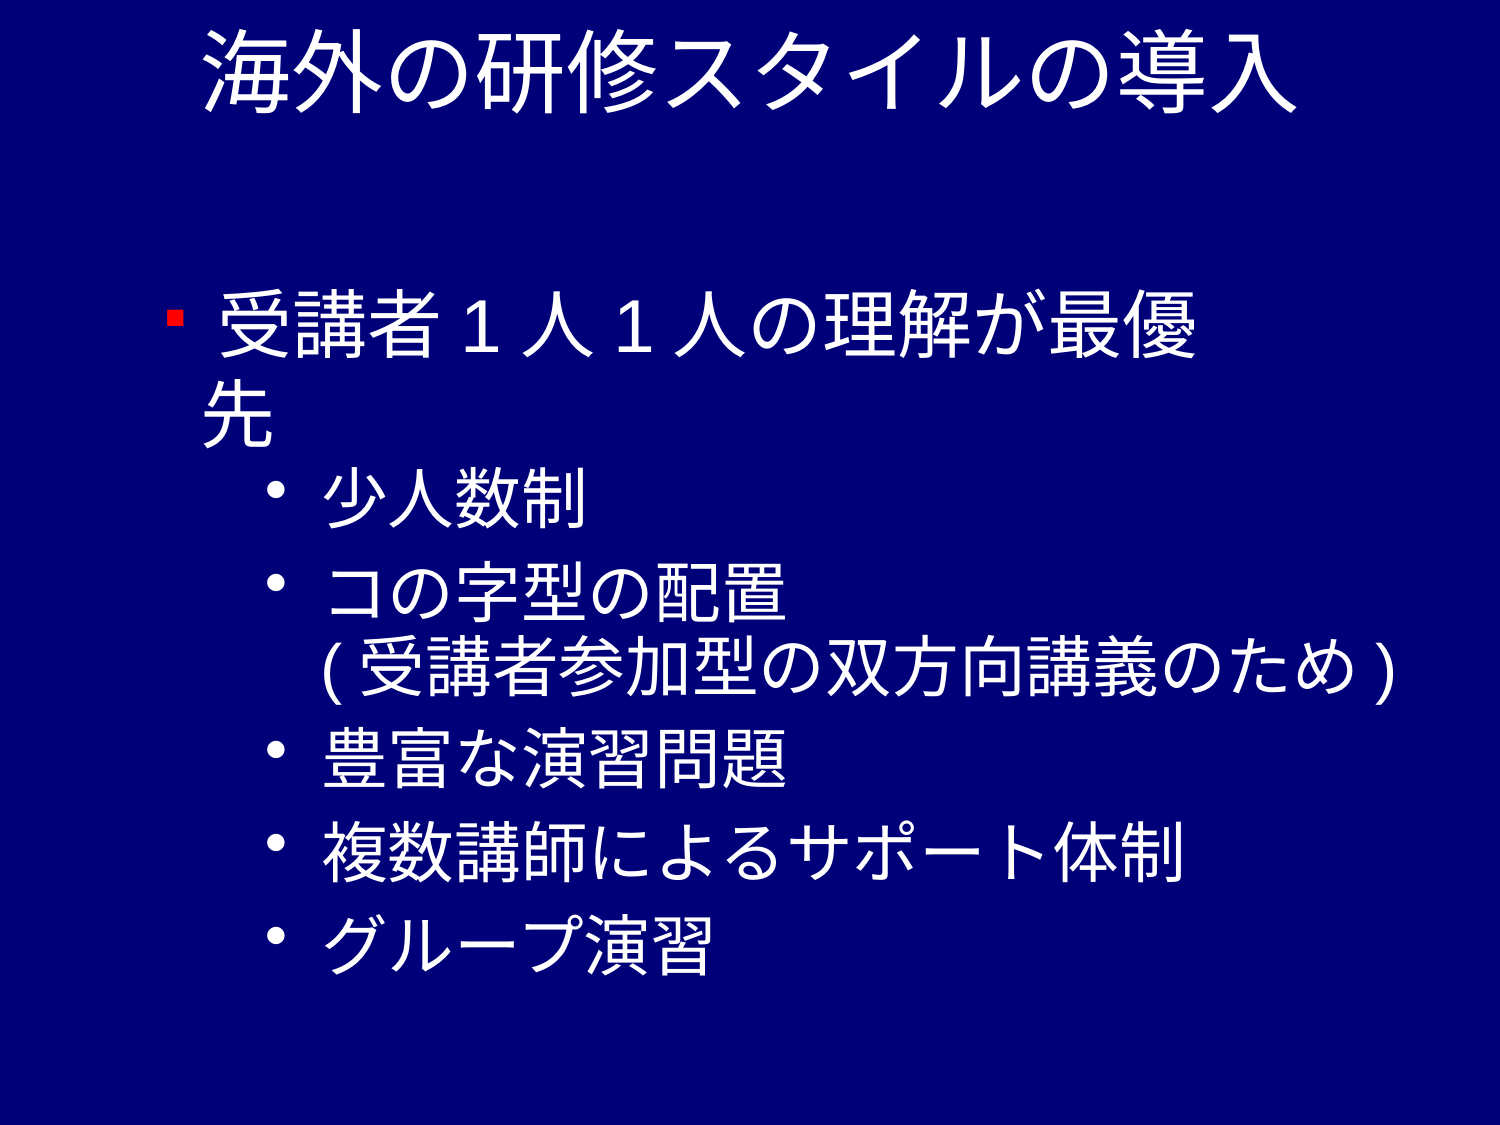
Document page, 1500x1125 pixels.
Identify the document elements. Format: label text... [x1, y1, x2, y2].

text_box 受講者1人1人の理解が最優先 [149, 269, 1288, 465]
title 海外の研修スタイルの導入 [75, 0, 1425, 164]
text_box 少人数制 コの字型の配置 (受講者参加型の双方向講義のため) 豊富な演習問題 複数講師によるサポート体制 グループ演習 [249, 449, 1500, 1038]
